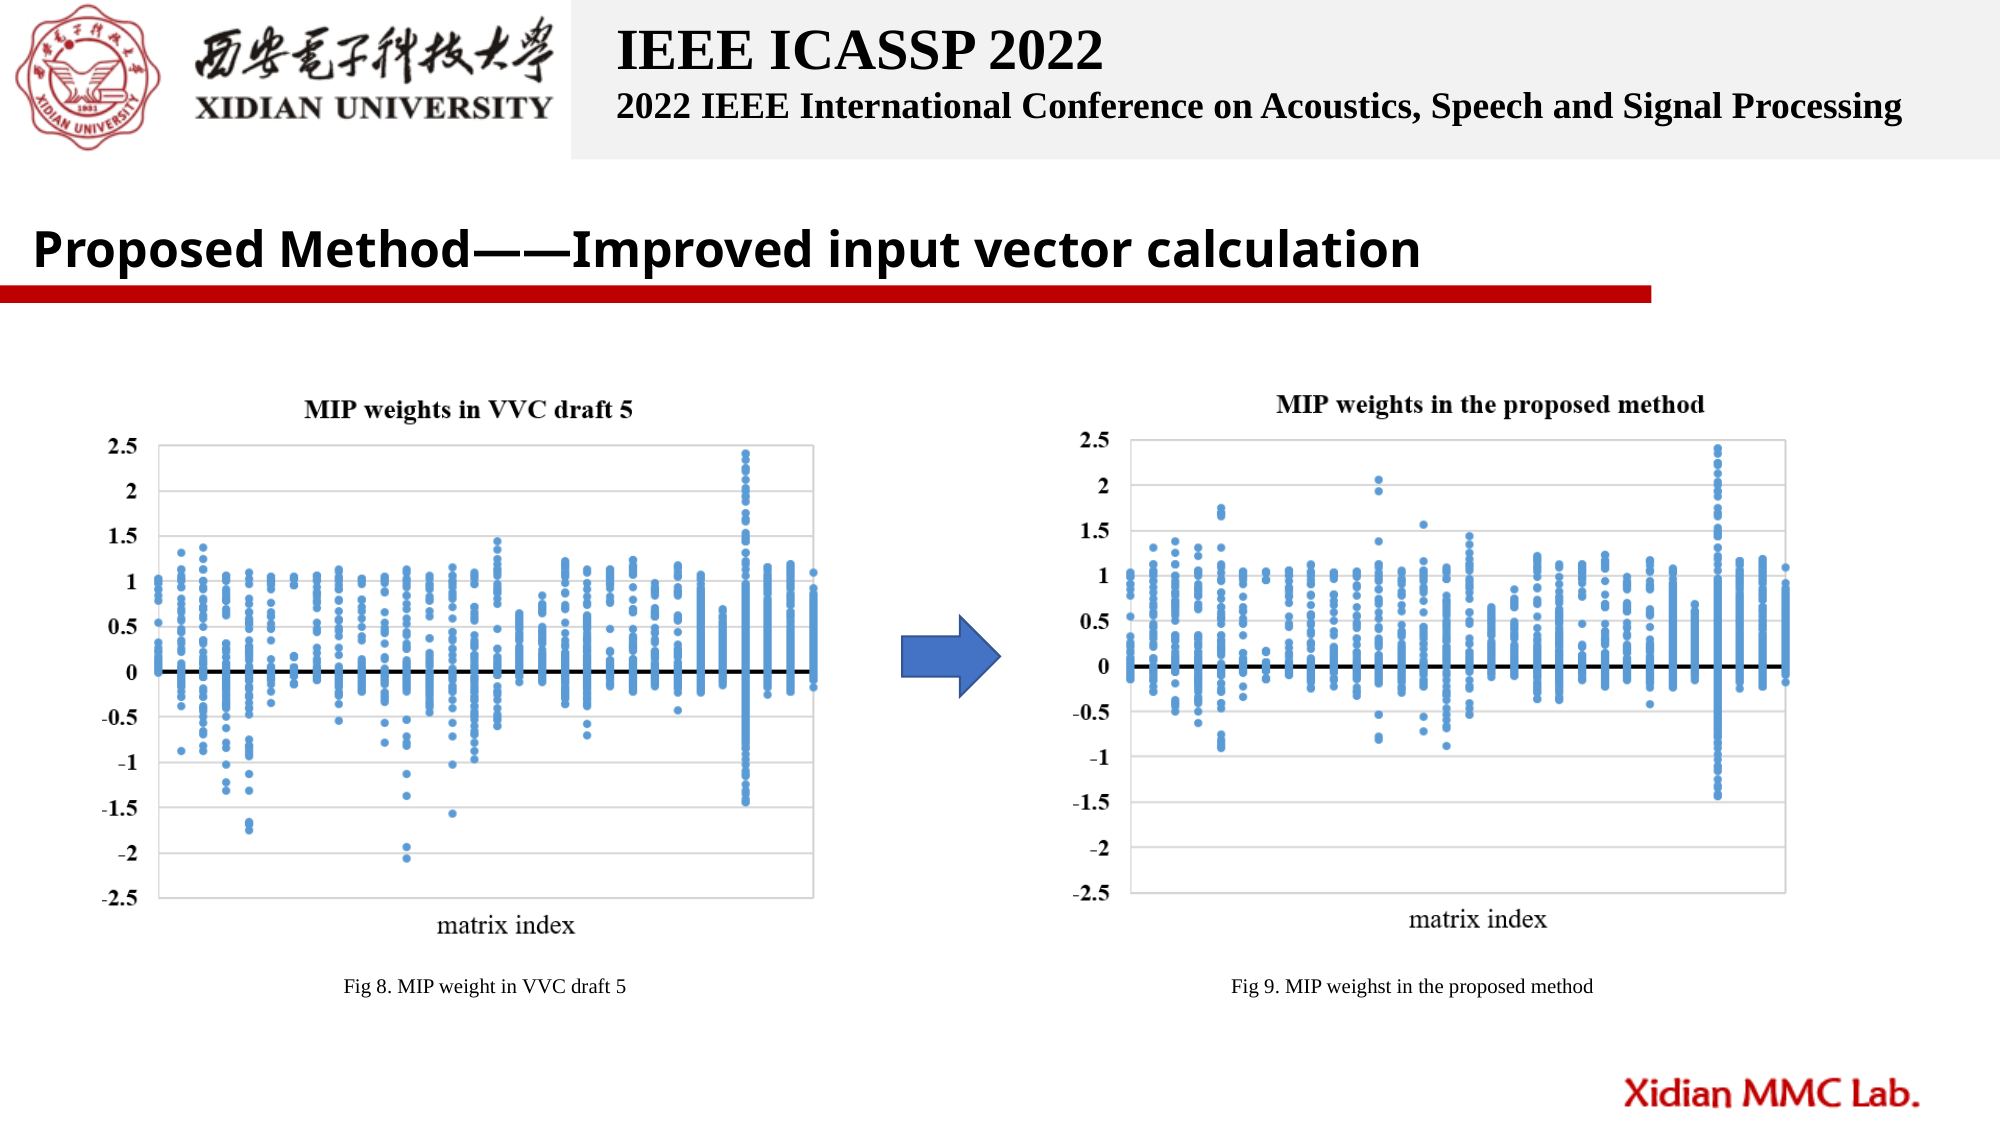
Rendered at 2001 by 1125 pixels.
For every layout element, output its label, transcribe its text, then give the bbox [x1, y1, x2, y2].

text_box [0, 284, 1652, 304]
picture [1611, 1064, 1926, 1122]
picture [102, 390, 826, 942]
text_box [901, 613, 1002, 700]
text_box Fig 8. MIP weight in VVC draft 5 [328, 964, 764, 1005]
text_box Proposed Method——Improved input vector calculation [18, 209, 1535, 285]
text_box [571, 0, 2000, 160]
picture [1073, 390, 1795, 936]
text_box Fig 9. MIP weighst in the proposed method [1216, 964, 1651, 1005]
picture [0, 0, 571, 160]
text_box IEEE ICASSP 2022 2022 IEEE International Conference on Acoustics, Speech and Signal Processing [601, 3, 2000, 134]
